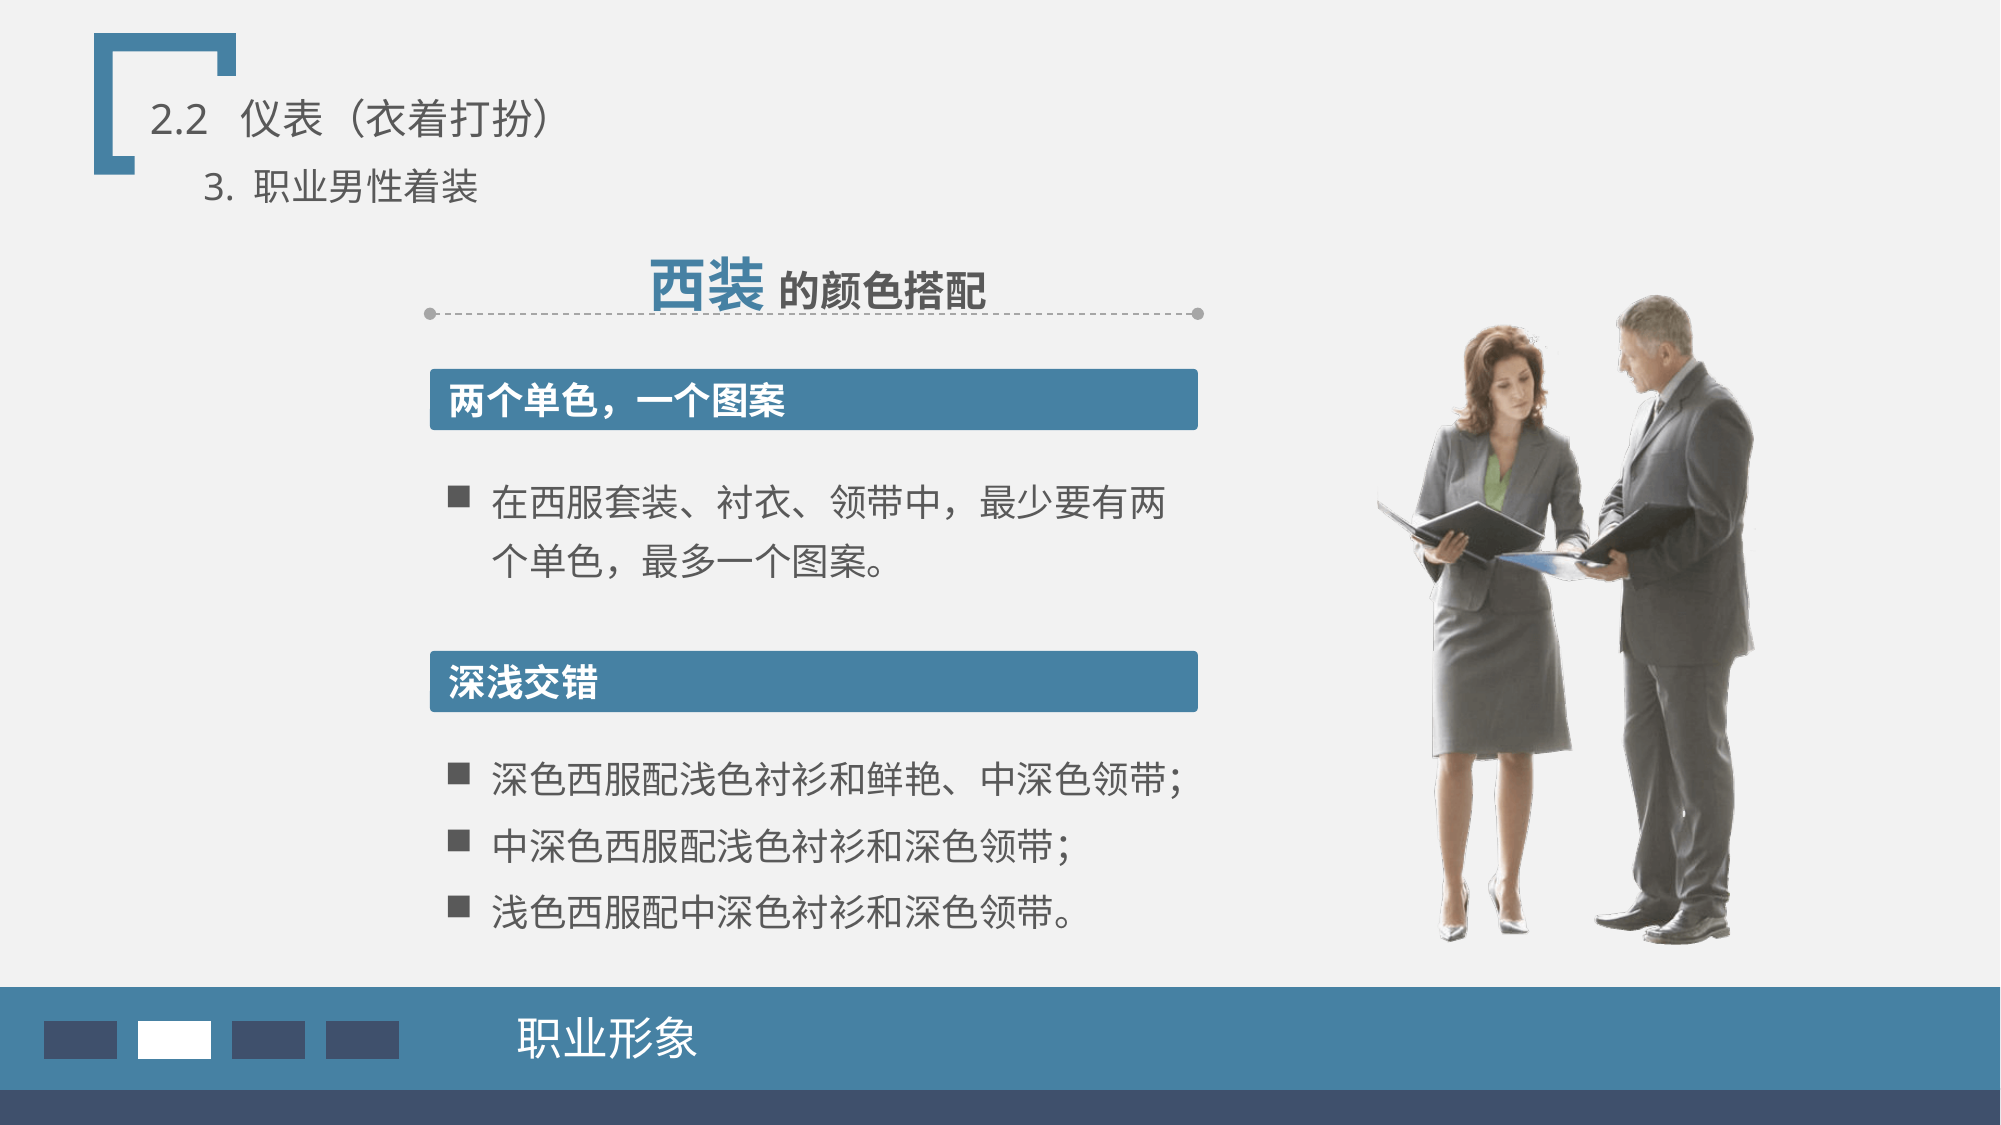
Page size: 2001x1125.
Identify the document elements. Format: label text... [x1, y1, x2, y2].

text_box [428, 649, 1199, 714]
text_box 在西服套装、衬衣、领带中，最少要有两个单色，最多一个图案。 [430, 458, 1194, 590]
picture [1377, 294, 1756, 945]
text_box 西装 的颜色搭配 [434, 206, 1202, 326]
text_box 深浅交错 [434, 651, 951, 712]
text_box 2.2 仪表（衣着打扮） [135, 85, 725, 151]
text_box 3. 职业男性着装 [188, 155, 871, 216]
text_box 两个单色，一个图案 [434, 369, 951, 430]
text_box 深色西服配浅色衬衫和鲜艳、中深色领带； 中深色西服配浅色衬衫和深色领带； 浅色西服配中深色衬衫和深色领带。 [430, 740, 1194, 942]
text_box [428, 367, 1199, 432]
